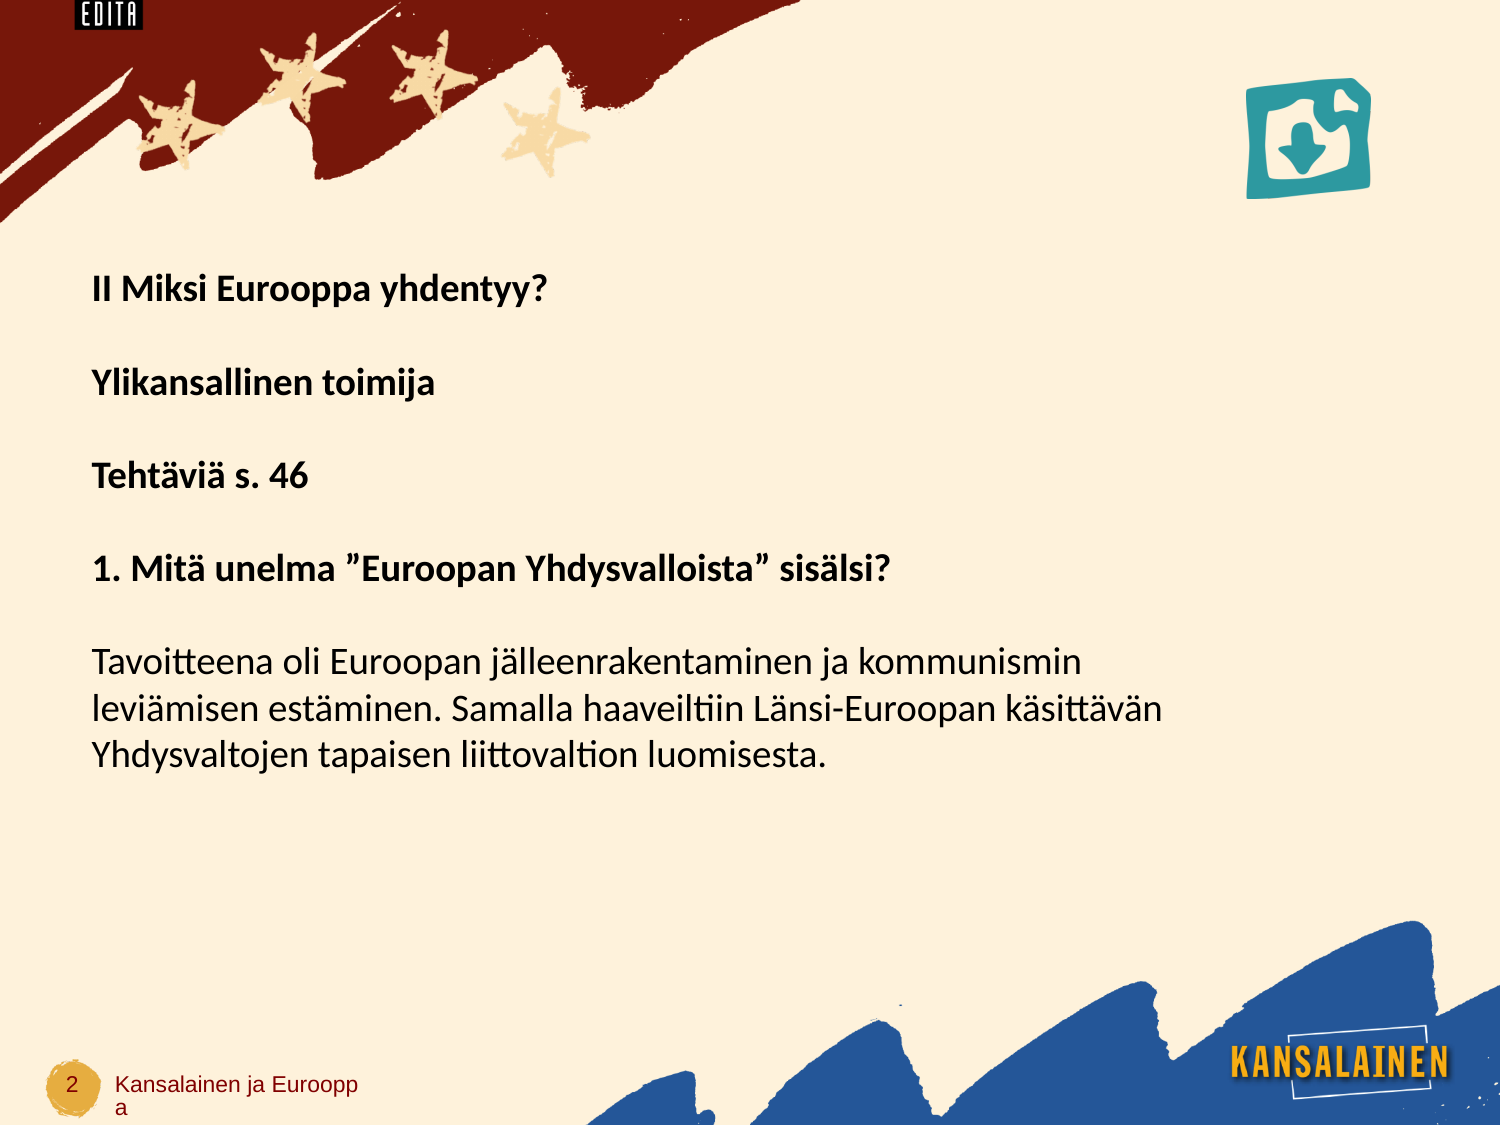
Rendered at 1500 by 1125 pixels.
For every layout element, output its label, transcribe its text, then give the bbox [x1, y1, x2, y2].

slide_number 2 [37, 1062, 99, 1125]
picture [0, 0, 1500, 1125]
footer Kansalainen ja Eurooppa [99, 1062, 376, 1125]
title II Miksi Eurooppa yhdentyy? Ylikansallinen toimija Tehtäviä s. 46 1. Mitä unelma ”Euroopan Yhdysvalloista” sisälsi? Tavoitteena oli Euroopan jälleenrakentaminen ja kommunismin leviämisen estäminen. Samalla haaveiltiin Länsi-Euroopan käsittävän Yhdysvaltojen tapaisen liittovaltion luomisesta. [76, 255, 1250, 906]
